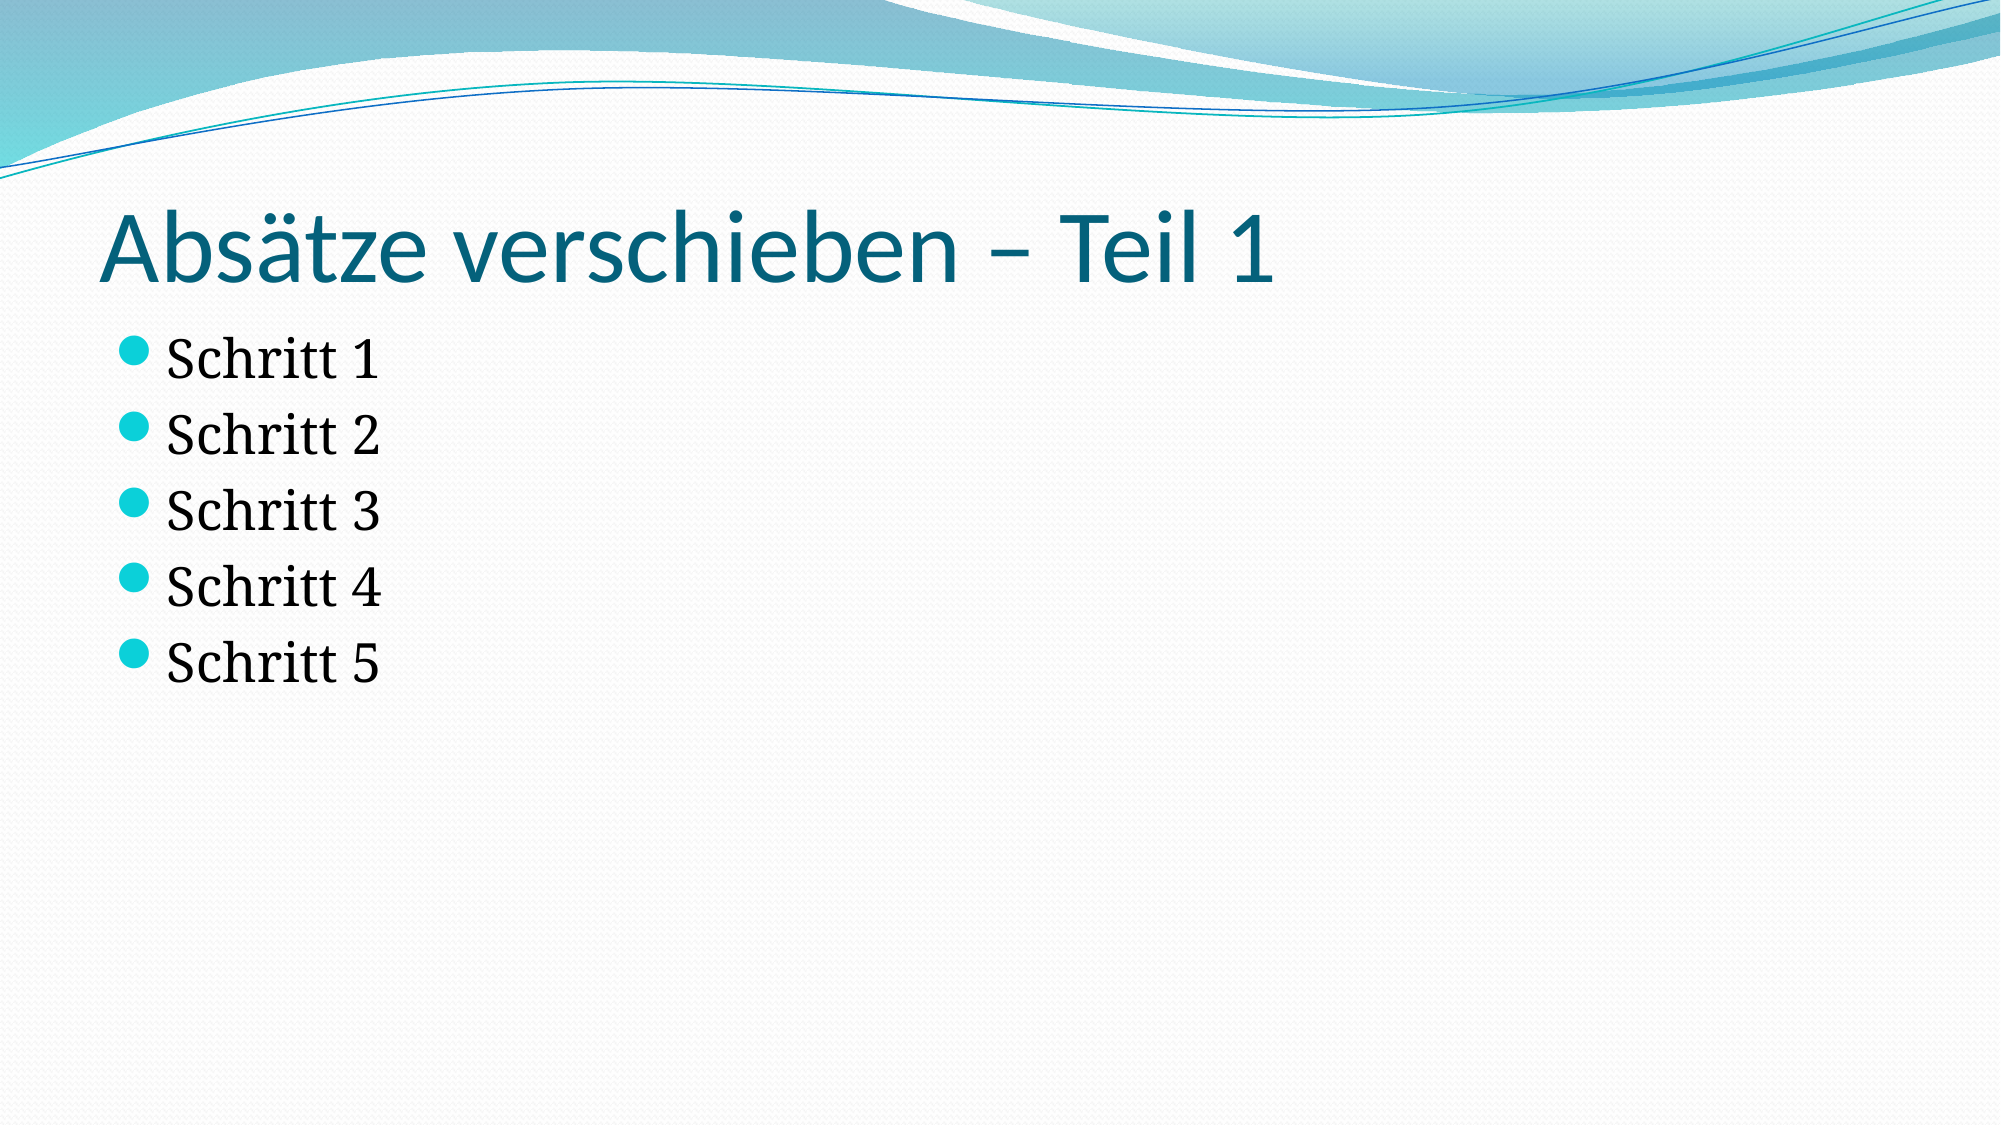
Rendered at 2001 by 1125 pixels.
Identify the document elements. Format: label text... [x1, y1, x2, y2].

title Absätze verschieben – Teil 1 [99, 115, 1900, 303]
list Schritt 1 Schritt 2 Schritt 3 Schritt 4 Schritt 5 [99, 317, 1900, 1038]
